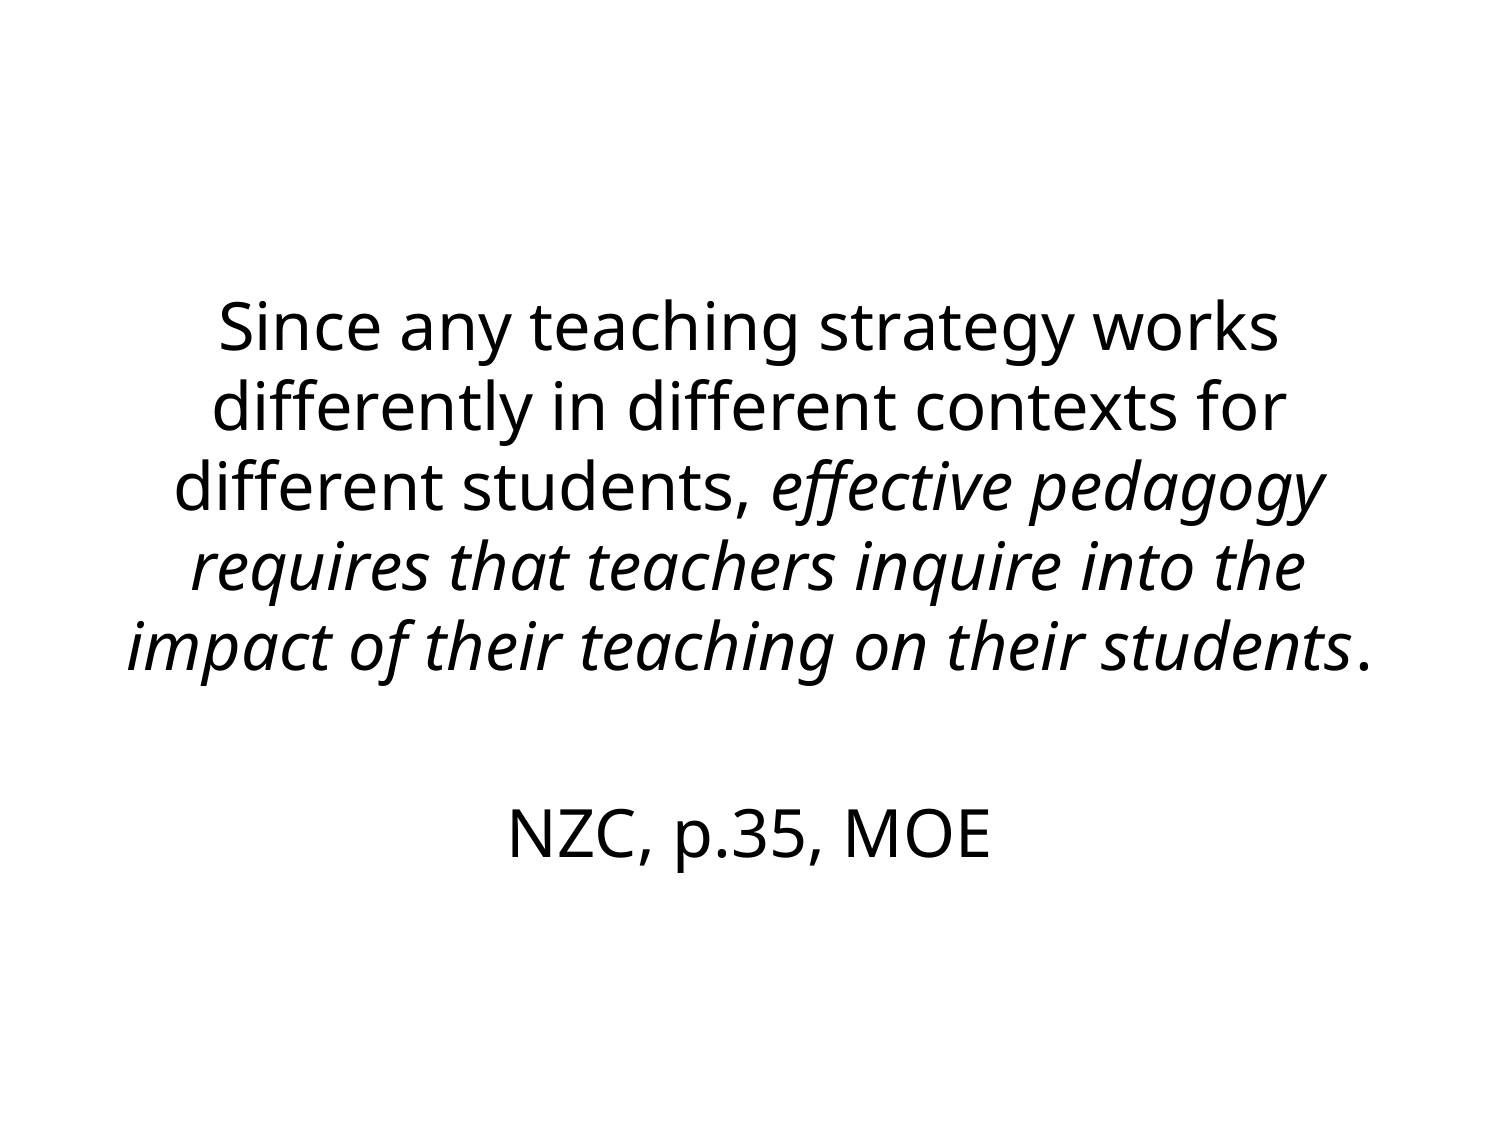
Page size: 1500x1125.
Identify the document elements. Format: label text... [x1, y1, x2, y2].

list Since any teaching strategy works differently in different contexts for different students, effective pedagogy requires that teachers inquire into the impact of their teaching on their students. NZC, p.35, MOE [75, 90, 1425, 1005]
